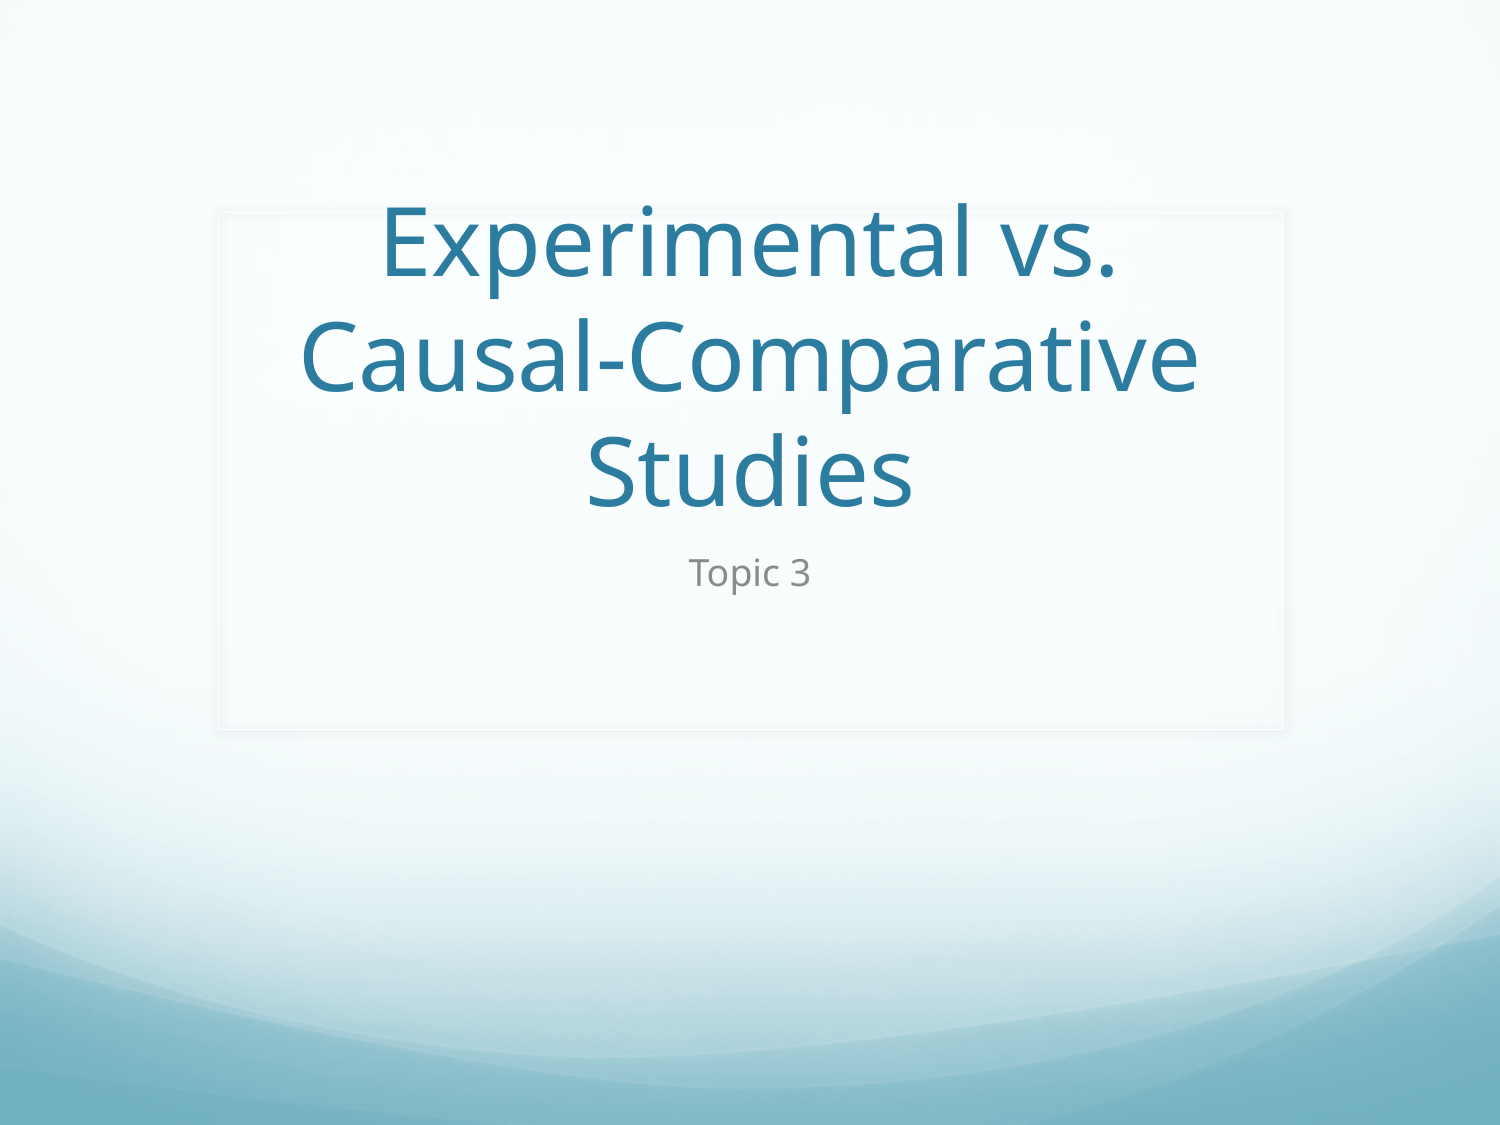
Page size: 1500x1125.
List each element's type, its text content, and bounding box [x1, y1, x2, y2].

title Experimental vs. Causal-Comparative Studies [217, 249, 1283, 533]
subtitle Topic 3 [217, 541, 1283, 692]
